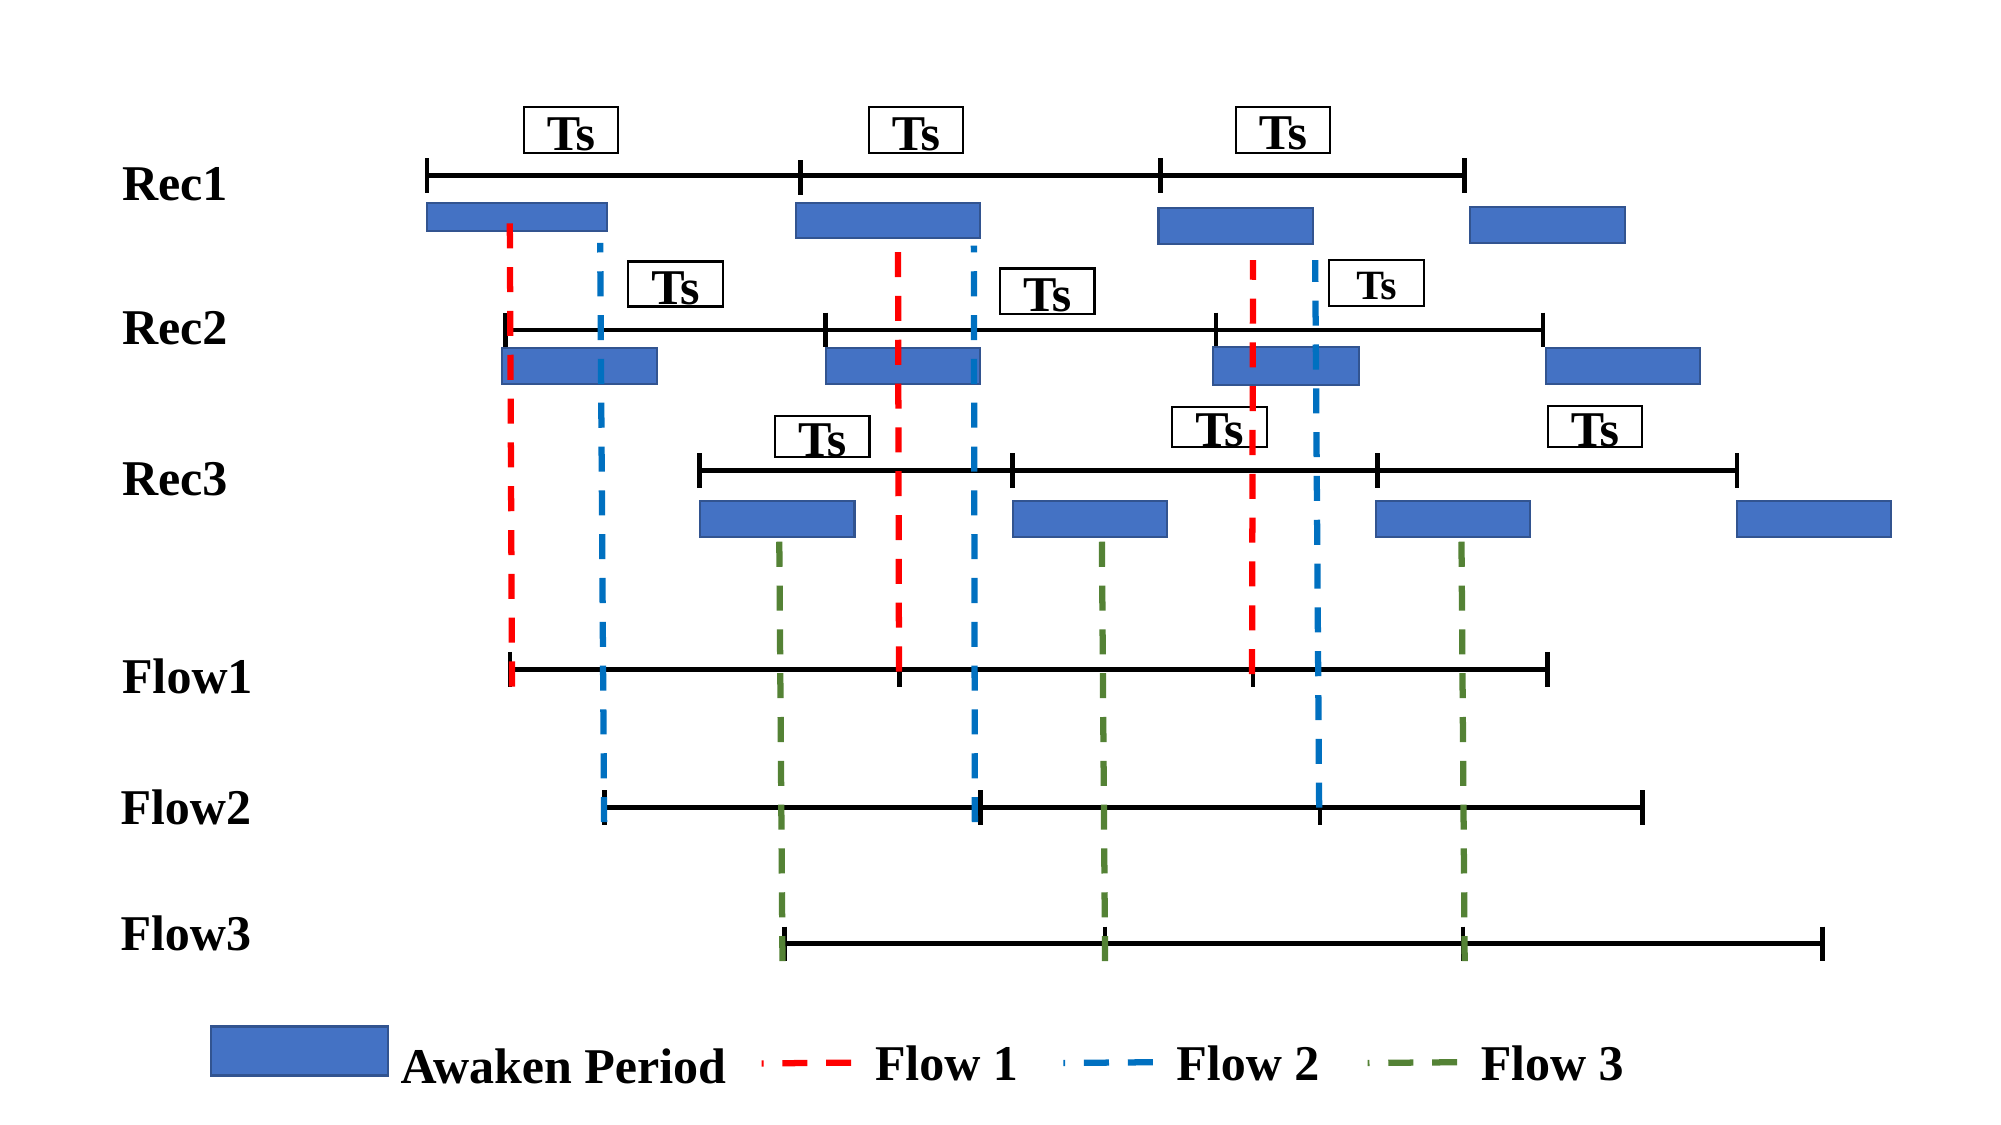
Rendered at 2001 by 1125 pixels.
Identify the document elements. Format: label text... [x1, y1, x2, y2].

text_box [1736, 500, 1892, 538]
text_box [1012, 500, 1168, 538]
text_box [1101, 525, 1106, 962]
text_box Ts [774, 415, 871, 458]
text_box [1315, 260, 1320, 808]
text_box [825, 347, 898, 385]
text_box Ts [999, 267, 1096, 315]
text_box Awaken Period [385, 1026, 742, 1102]
text_box Flow 2 [1161, 1022, 1335, 1098]
text_box [699, 500, 856, 538]
text_box [210, 1025, 389, 1077]
text_box [1157, 207, 1314, 245]
text_box [795, 202, 981, 239]
text_box [605, 347, 658, 385]
text_box Rec3 [107, 437, 243, 513]
text_box [426, 202, 608, 232]
text_box Flow 3 [1466, 1022, 1639, 1098]
text_box Ts [523, 106, 619, 154]
text_box Flow3 [105, 892, 267, 968]
text_box [1212, 346, 1252, 386]
text_box [512, 347, 600, 385]
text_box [600, 242, 605, 823]
text_box [975, 347, 981, 385]
text_box [900, 347, 973, 385]
text_box Ts [627, 260, 724, 308]
text_box [1469, 206, 1626, 244]
text_box Ts [1547, 405, 1643, 448]
text_box Rec1 [107, 142, 243, 218]
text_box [1461, 525, 1465, 962]
text_box [1254, 346, 1315, 386]
text_box Rec2 [107, 287, 243, 363]
text_box Ts [1235, 106, 1331, 154]
text_box Flow2 [105, 766, 267, 842]
text_box Ts [868, 106, 964, 154]
text_box Flow 1 [860, 1023, 1033, 1099]
text_box [1320, 346, 1360, 386]
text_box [779, 525, 783, 962]
text_box [1375, 500, 1531, 538]
text_box Ts [1254, 406, 1268, 448]
text_box [1545, 347, 1701, 385]
text_box [501, 347, 509, 385]
text_box Ts [1328, 259, 1425, 307]
text_box Ts [1171, 406, 1252, 448]
text_box Flow1 [107, 636, 268, 712]
